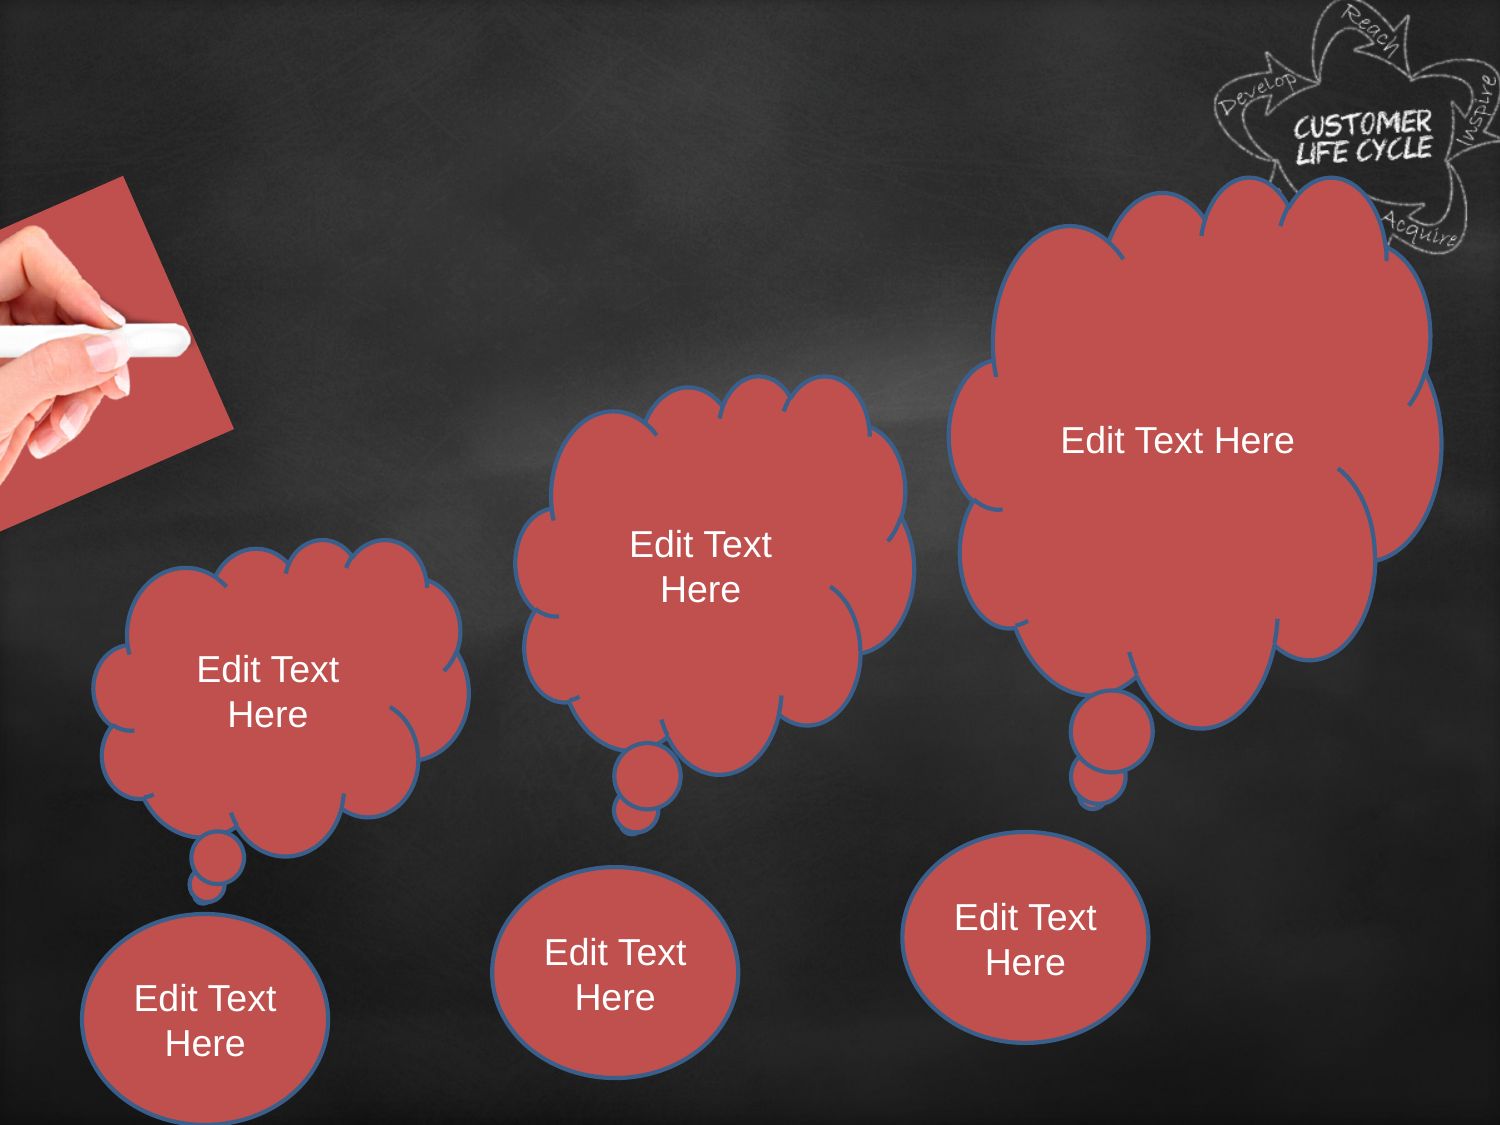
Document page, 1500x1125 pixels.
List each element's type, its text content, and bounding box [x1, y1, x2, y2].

picture [0, 0, 1500, 1125]
text_box Edit Text Here [946, 175, 1444, 812]
text_box Edit Text Here [91, 537, 471, 906]
text_box Edit Text Here [513, 374, 917, 837]
text_box Edit Text Here [79, 911, 331, 1125]
text_box Edit Text Here [900, 829, 1151, 1046]
text_box Edit Text Here [490, 865, 741, 1081]
